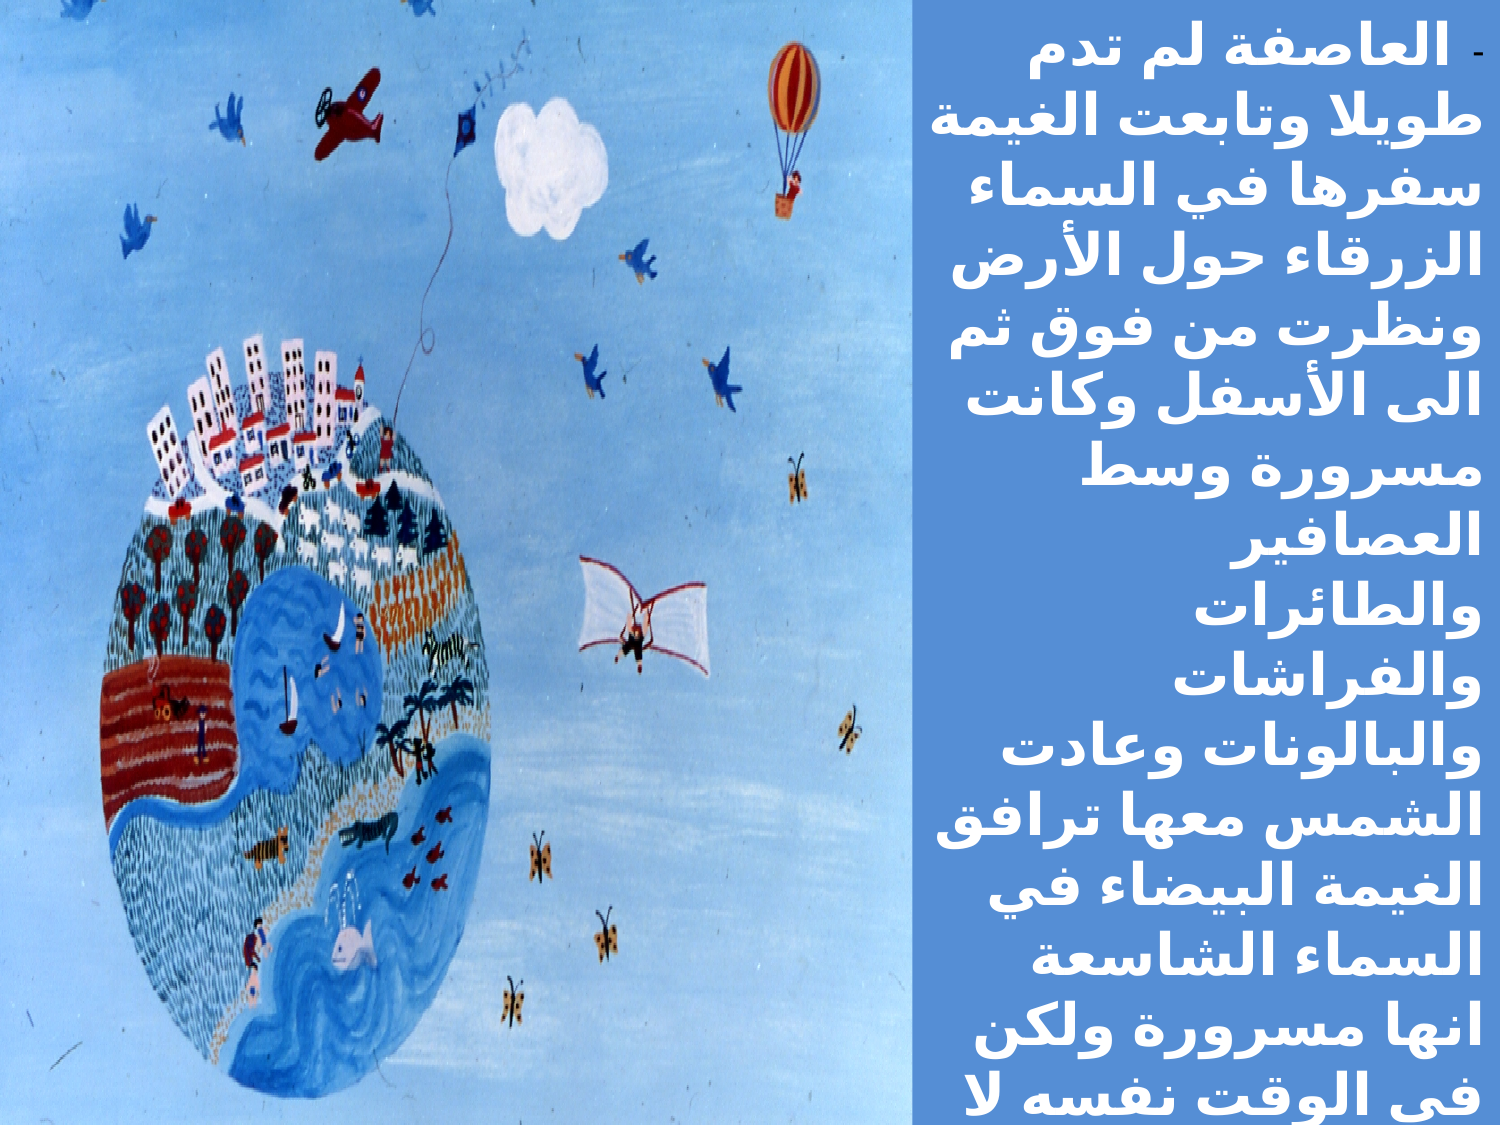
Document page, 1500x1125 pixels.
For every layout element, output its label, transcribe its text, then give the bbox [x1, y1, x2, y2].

text_box - العاصفة لم تدم طويلا وتابعت الغيمة سفرها في السماء الزرقاء حول الأرض ونظرت من فوق ثم الى الأسفل وكانت مسرورة وسط العصافير والطائرات والفراشات والبالونات وعادت الشمس معها ترافق الغيمة البيضاء في السماء الشاسعة انها مسرورة ولكن في الوقت نفسه لا تفهم الناس وتتساءل عن اي شيئ يحلمون:" البعض ينادي والآخرون يهربون البعض يلقي التحية وآخرون يصرخون " أذهبي من هنا ". [913, 0, 1500, 1125]
picture [0, 0, 913, 1125]
